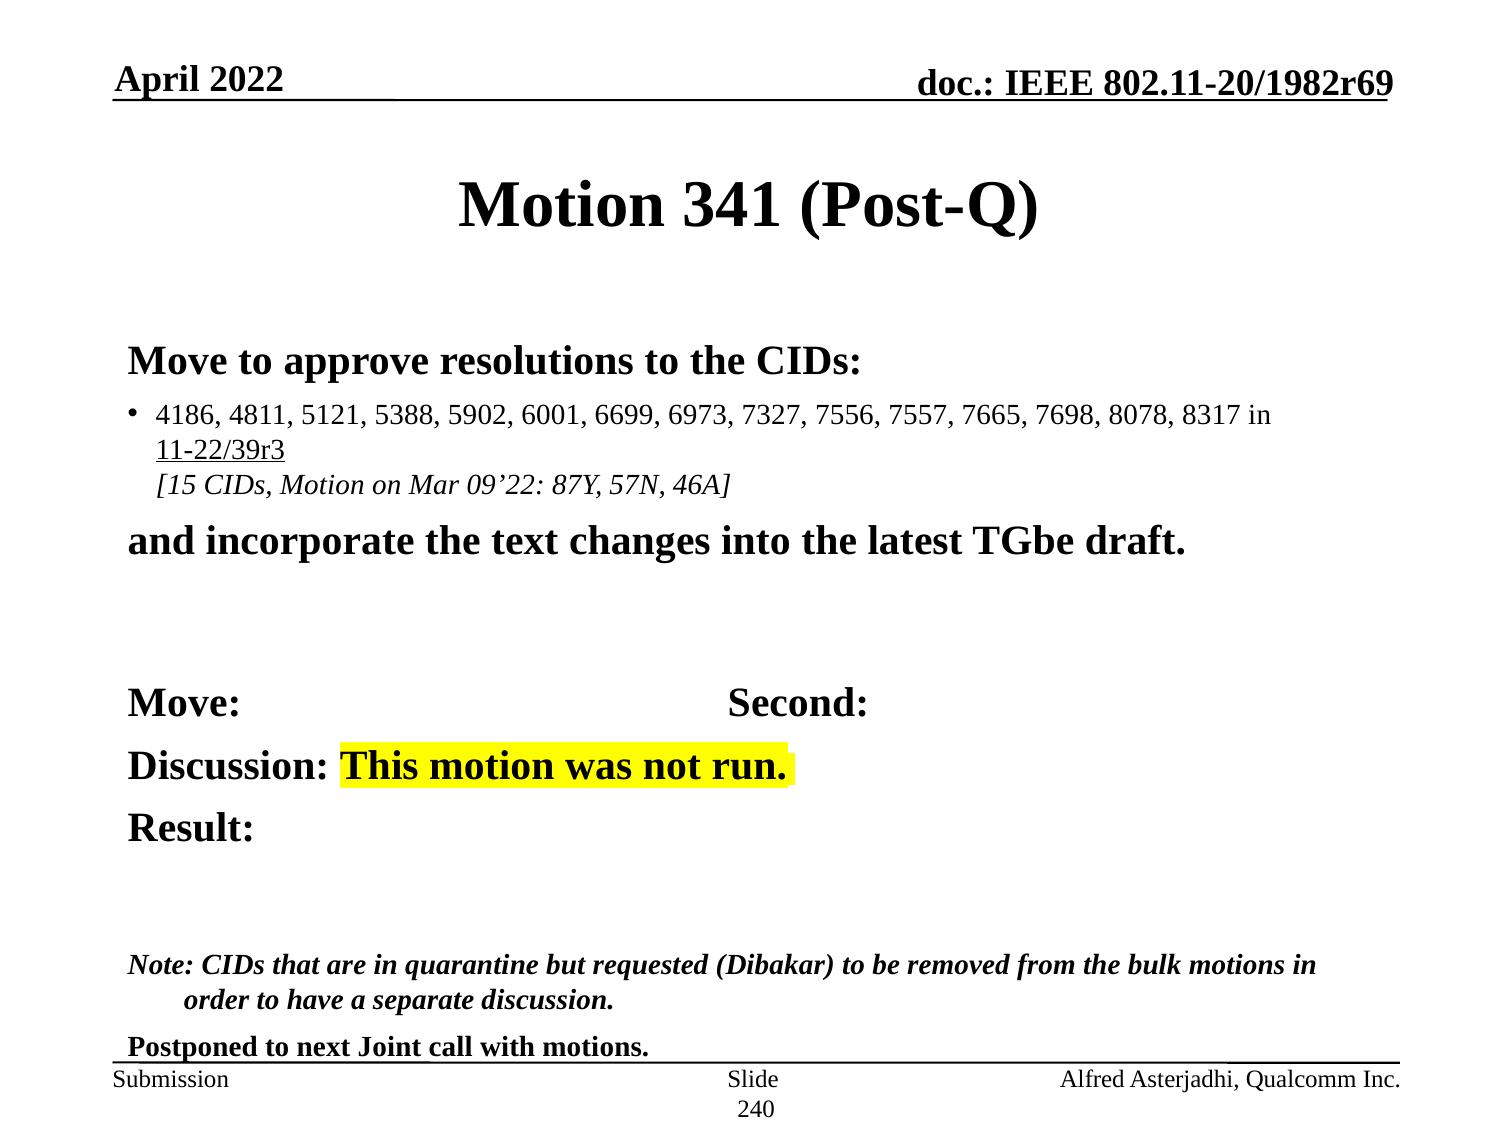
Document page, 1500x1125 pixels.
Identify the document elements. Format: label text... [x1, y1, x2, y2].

slide_number Slide 240 [712, 1061, 800, 1123]
list Move to approve resolutions to the CIDs: 4186, 4811, 5121, 5388, 5902, 6001, 6699, 6973, 7327, 7556, 7557, 7665, 7698, 8078, 8317 in 11-22/39r3 [15 CIDs, Motion on Mar 09’22: 87Y, 57N, 46A] and incorporate the text changes into the latest TGbe draft. Move: Second: Discussion: This motion was not run. Result: Note: CIDs that are in quarantine but requested (Dibakar) to be removed from the bulk motions in order to have a separate discussion. Postponed to next Joint call with motions. [112, 324, 1388, 1000]
footer Alfred Asterjadhi, Qualcomm Inc. [878, 1061, 1402, 1093]
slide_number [114, 54, 423, 100]
title Motion 341 (Post-Q) [112, 112, 1388, 288]
